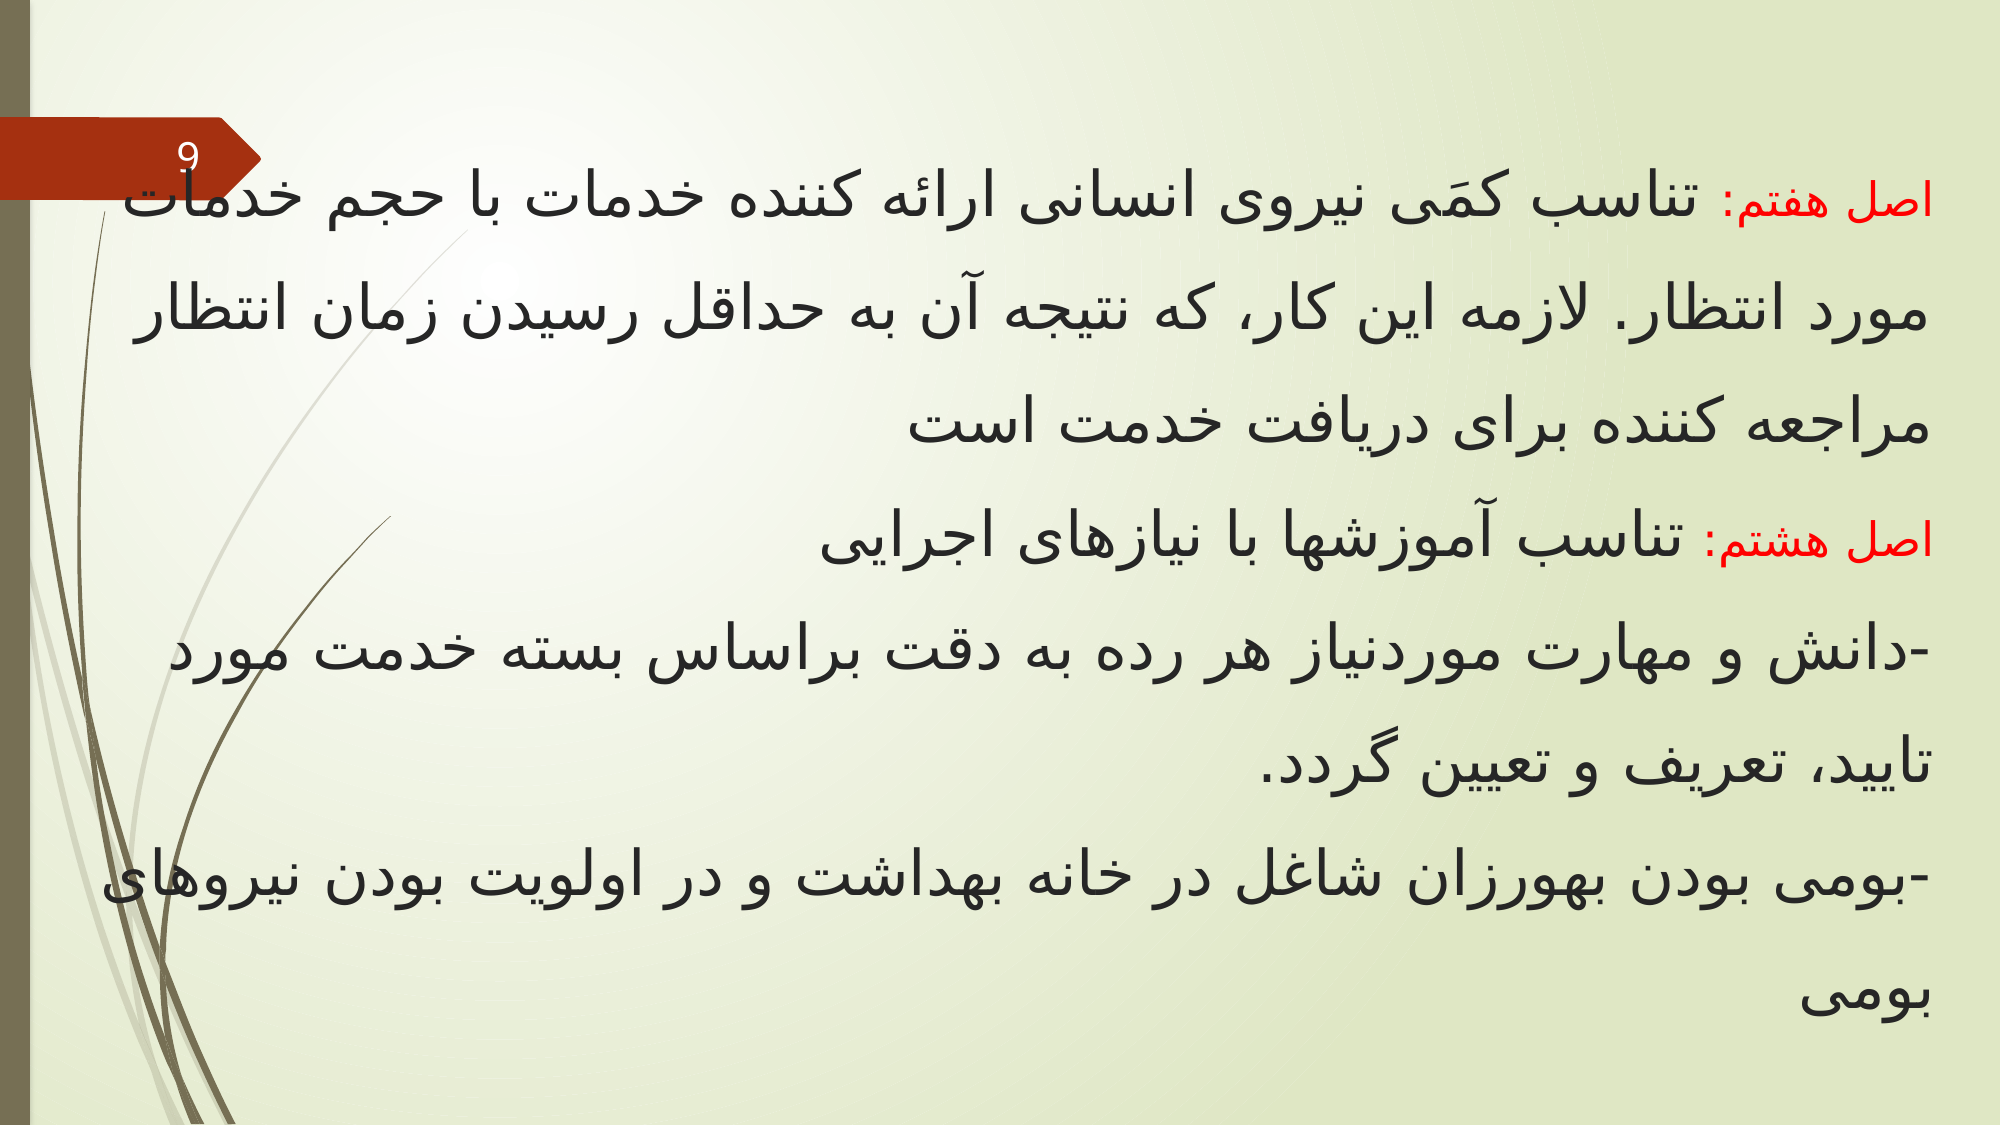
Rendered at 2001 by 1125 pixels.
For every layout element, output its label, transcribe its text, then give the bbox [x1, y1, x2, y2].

slide_number 9 [87, 129, 216, 190]
title اصل هفتم: تناسب کمَی نيروی انسانی ارائه کننده خدمات با حجم خدمات مورد انتظار. لازمه اين كار، كه نتيجه آن به حداقل رسيدن زمان انتظار مراجعه كننده برای دريافت خدمت است اصل هشتم: تناسب آموزشها با نيازهای اجرایی -دانش و مهارت موردنياز هر رده به دقت براساس بسته خدمت مورد تاييد، تعريف و تعيين گردد. -بومی بودن بهورزان شاغل در خانه بهداشت و در اولویت بودن نیروهای بومی [40, 107, 1950, 1107]
